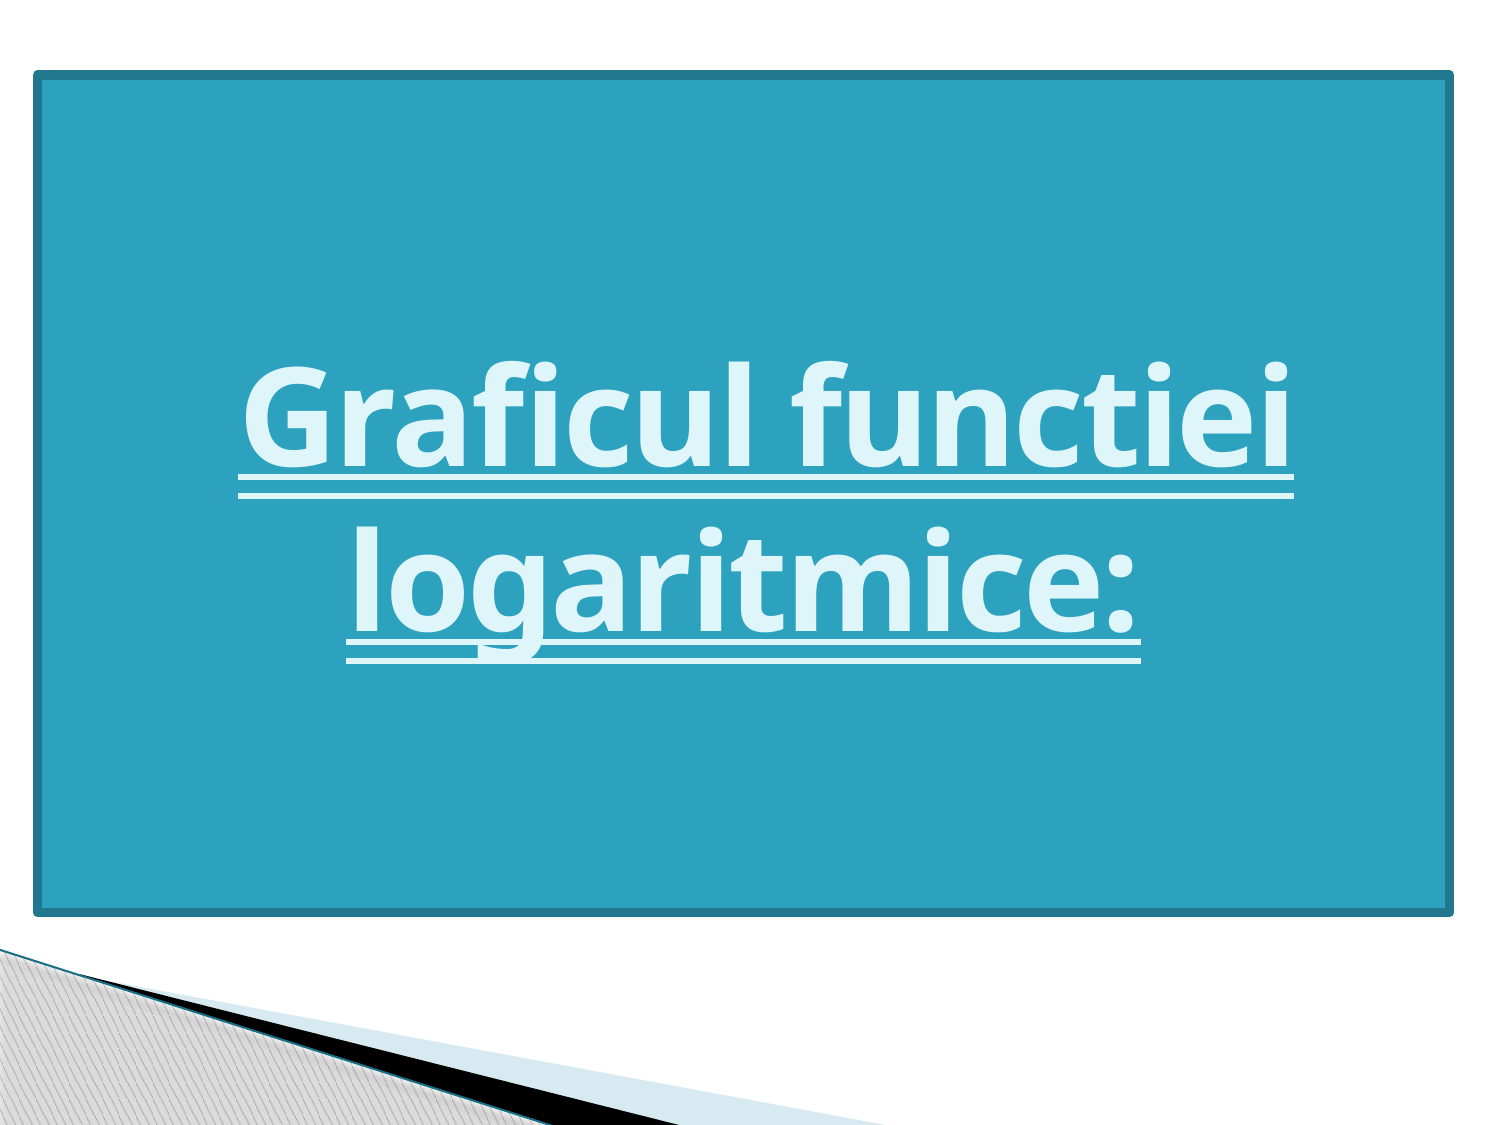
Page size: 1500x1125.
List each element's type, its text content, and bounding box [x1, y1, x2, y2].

title Graficul functiei logaritmice: [33, 70, 1454, 917]
